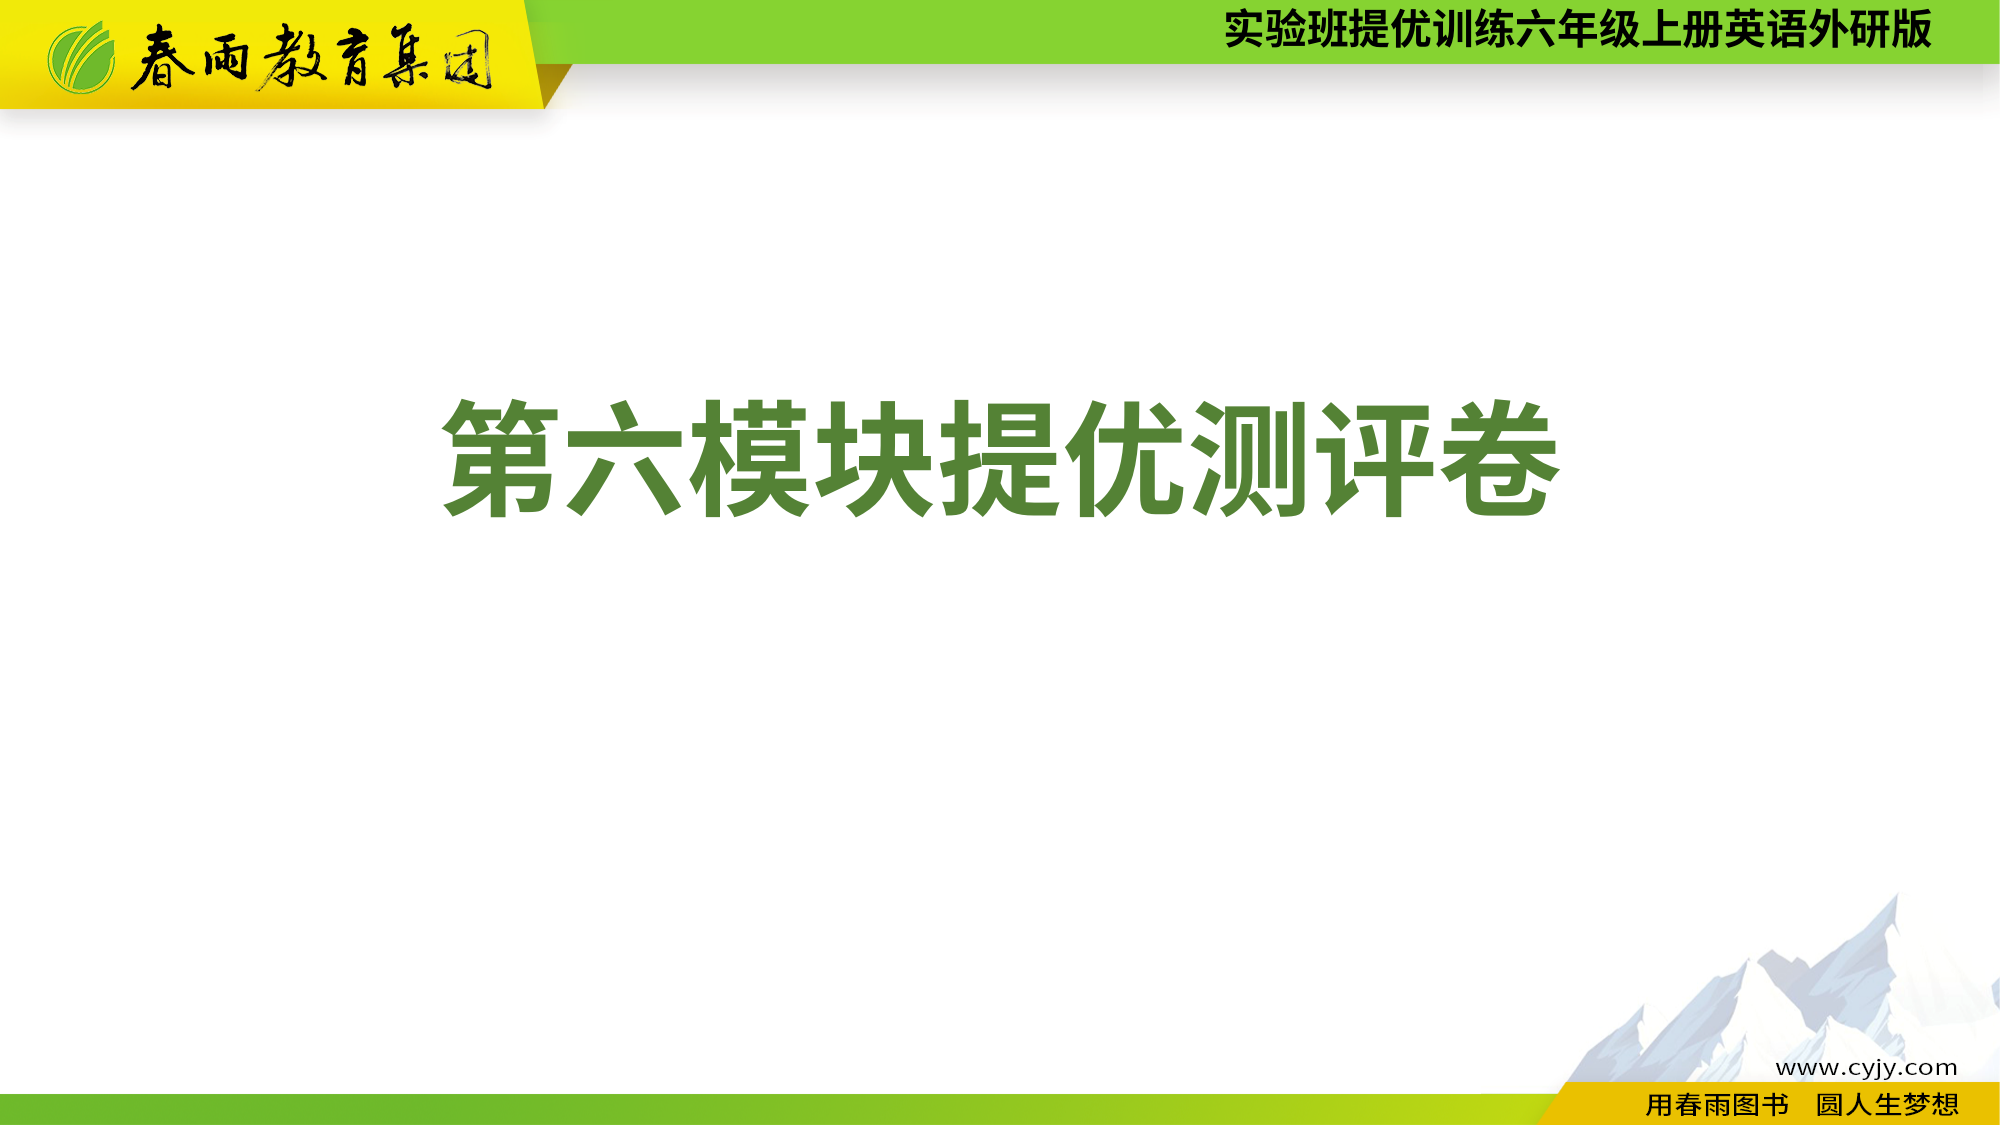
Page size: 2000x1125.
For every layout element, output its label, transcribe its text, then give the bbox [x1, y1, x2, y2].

picture [0, 539, 2000, 1125]
text_box 第六模块提优测评卷 [0, 298, 2000, 539]
picture [0, 0, 2000, 298]
